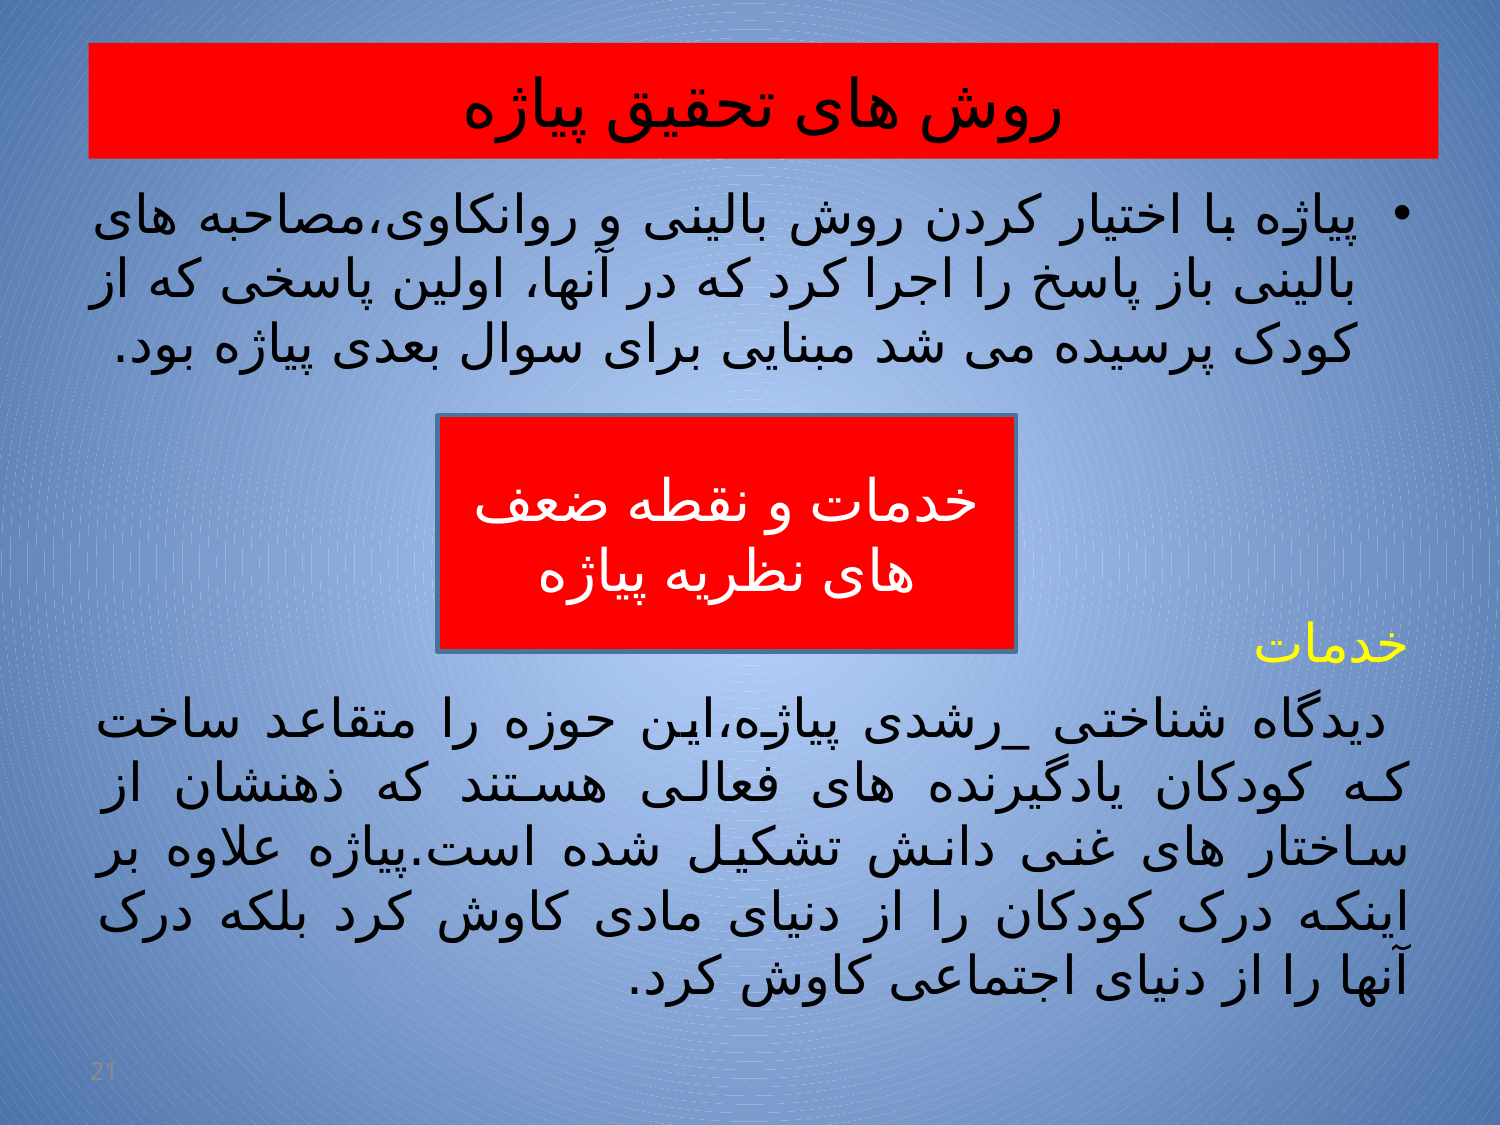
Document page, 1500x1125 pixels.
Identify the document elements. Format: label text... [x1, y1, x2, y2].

title روش های تحقیق پیاژه [88, 42, 1439, 159]
text_box خدمات و نقطه ضعف های نظریه پیاژه [435, 413, 1018, 654]
slide_number 21 [75, 1042, 425, 1103]
list پیاژه با اختیار کردن روش بالینی و روانکاوی،مصاحبه های بالینی باز پاسخ را اجرا کرد که در آنها، اولین پاسخی که از کودک پرسیده می شد مبنایی برای سوال بعدی پیاژه بود. خدمات دیدگاه شناختی _رشدی پیاژه،این حوزه را متقاعد ساخت که کودکان یادگیرنده های فعالی هستند که ذهنشان از ساختار های غنی دانش تشکیل شده است.پیاژه علاوه بر اینکه درک کودکان را از دنیای مادی کاوش کرد بلکه درک آنها را از دنیای اجتماعی کاوش کرد. [75, 172, 1425, 1047]
